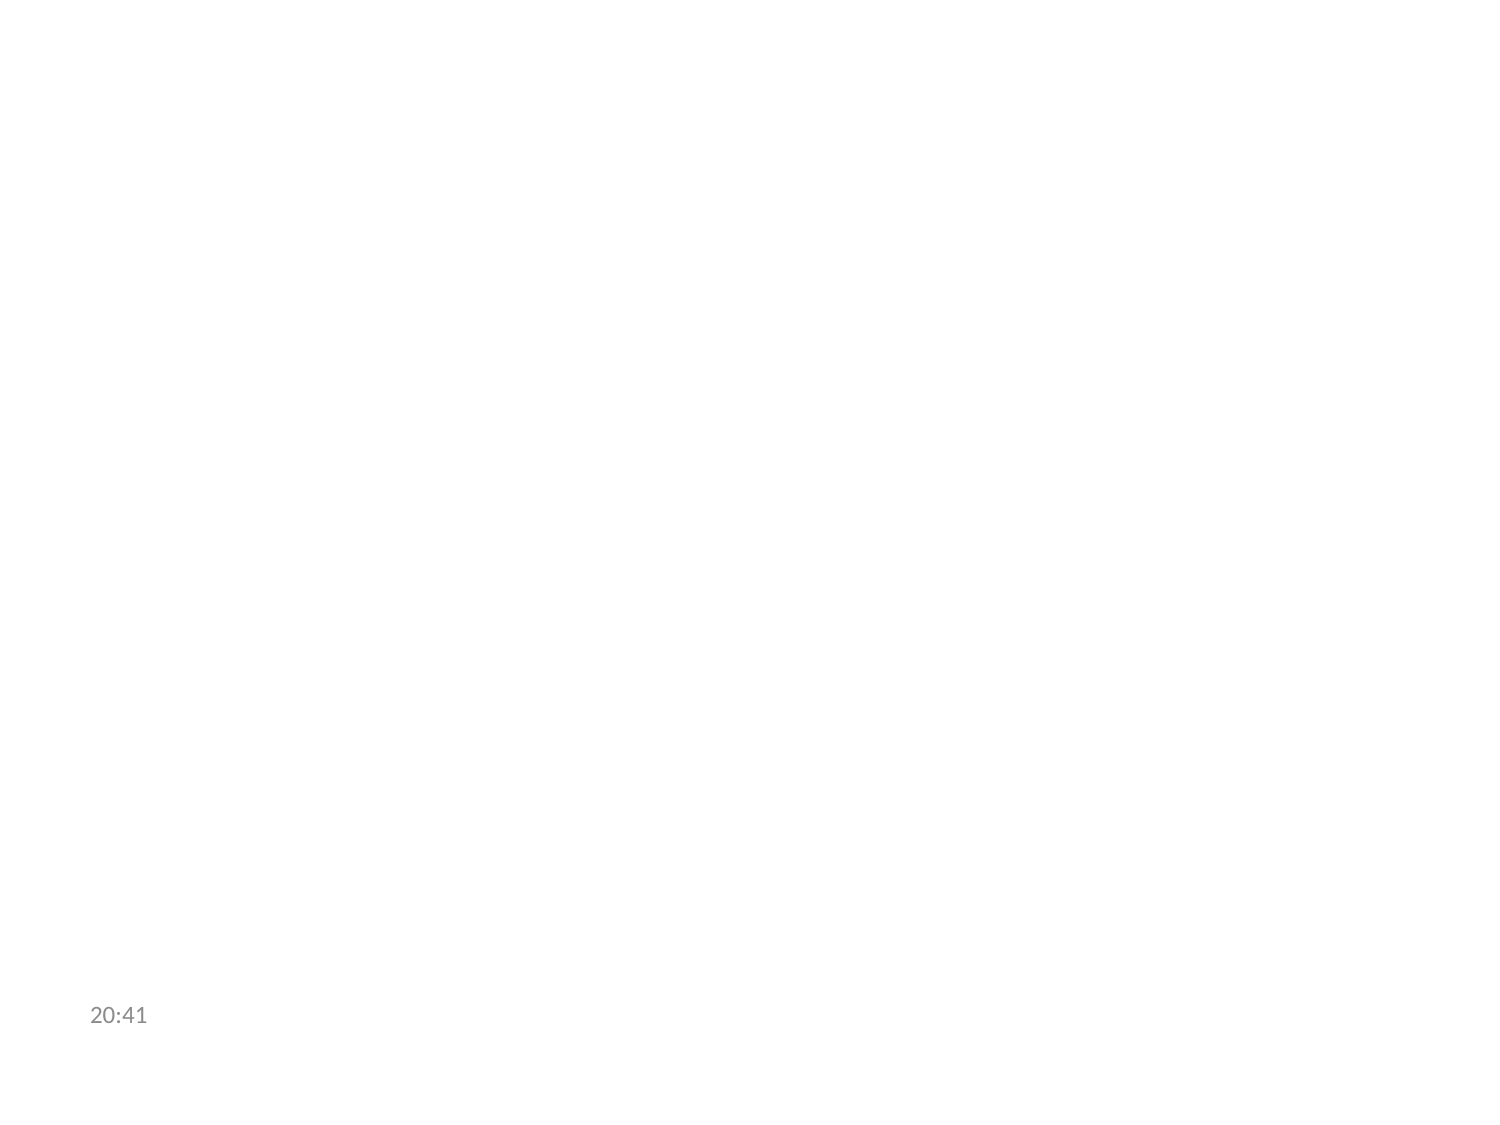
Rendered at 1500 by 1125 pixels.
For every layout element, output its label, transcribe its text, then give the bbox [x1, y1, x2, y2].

text_box 15:35 [75, 983, 425, 1044]
